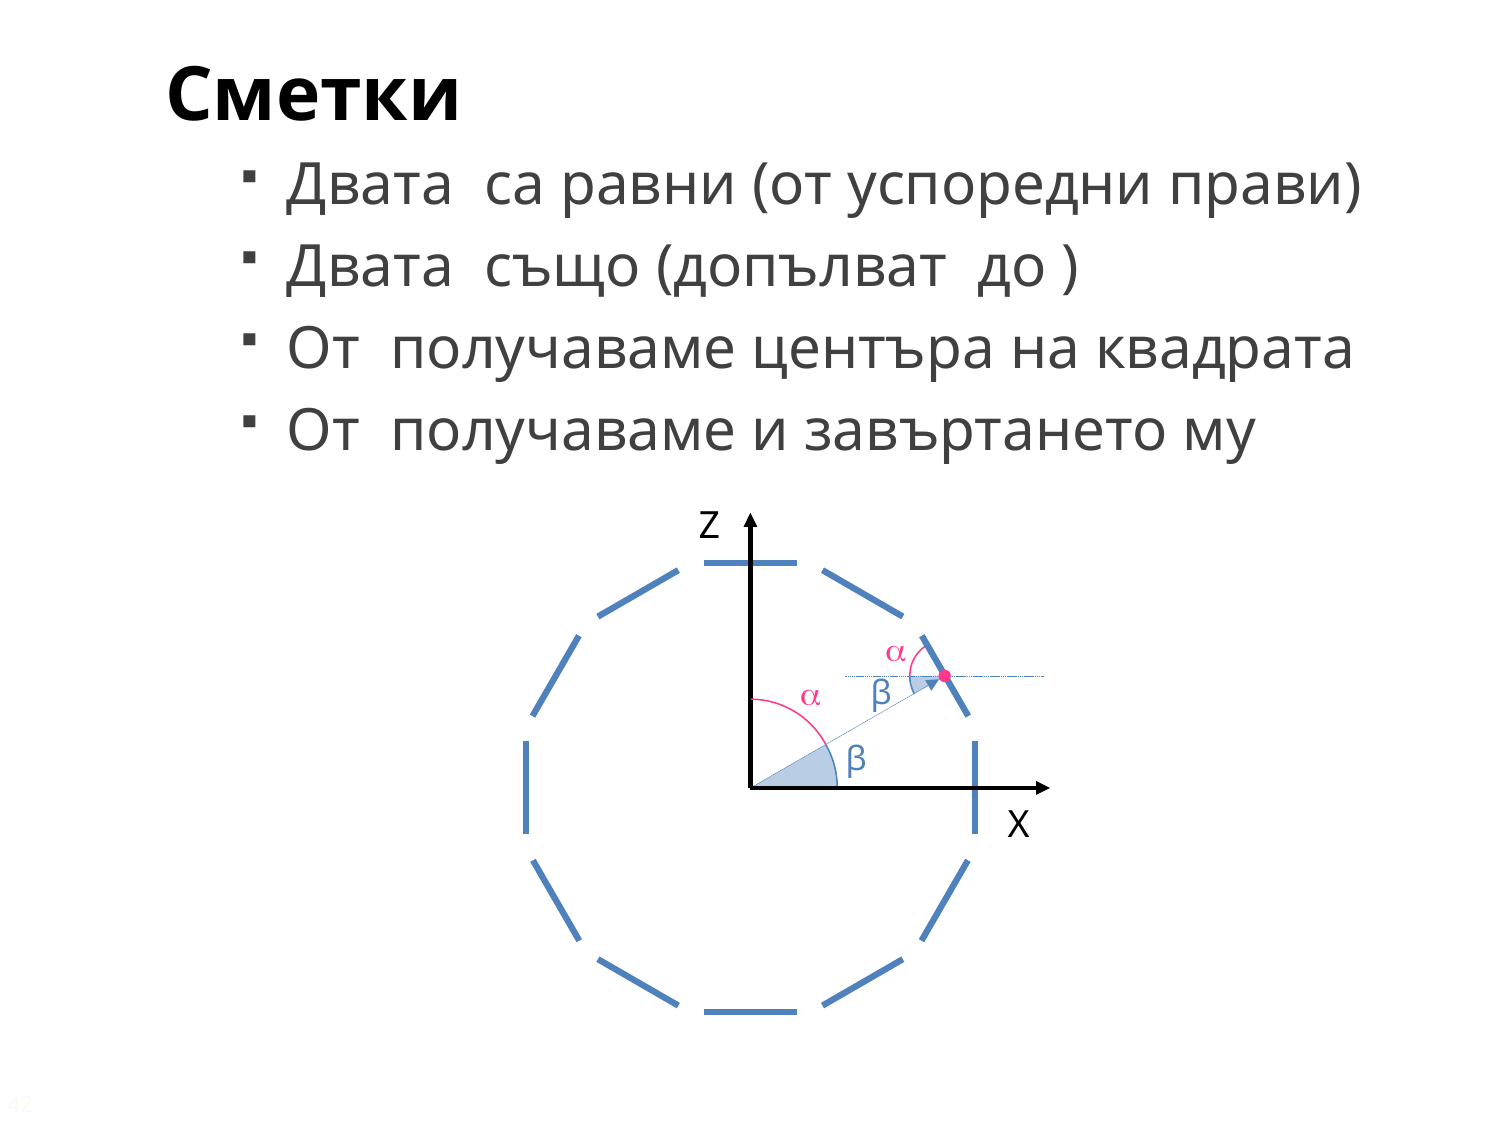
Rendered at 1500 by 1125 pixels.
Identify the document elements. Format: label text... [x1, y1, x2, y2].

text_box X [985, 783, 1052, 863]
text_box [525, 562, 976, 1013]
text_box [755, 679, 940, 787]
text_box Z [676, 483, 743, 561]
